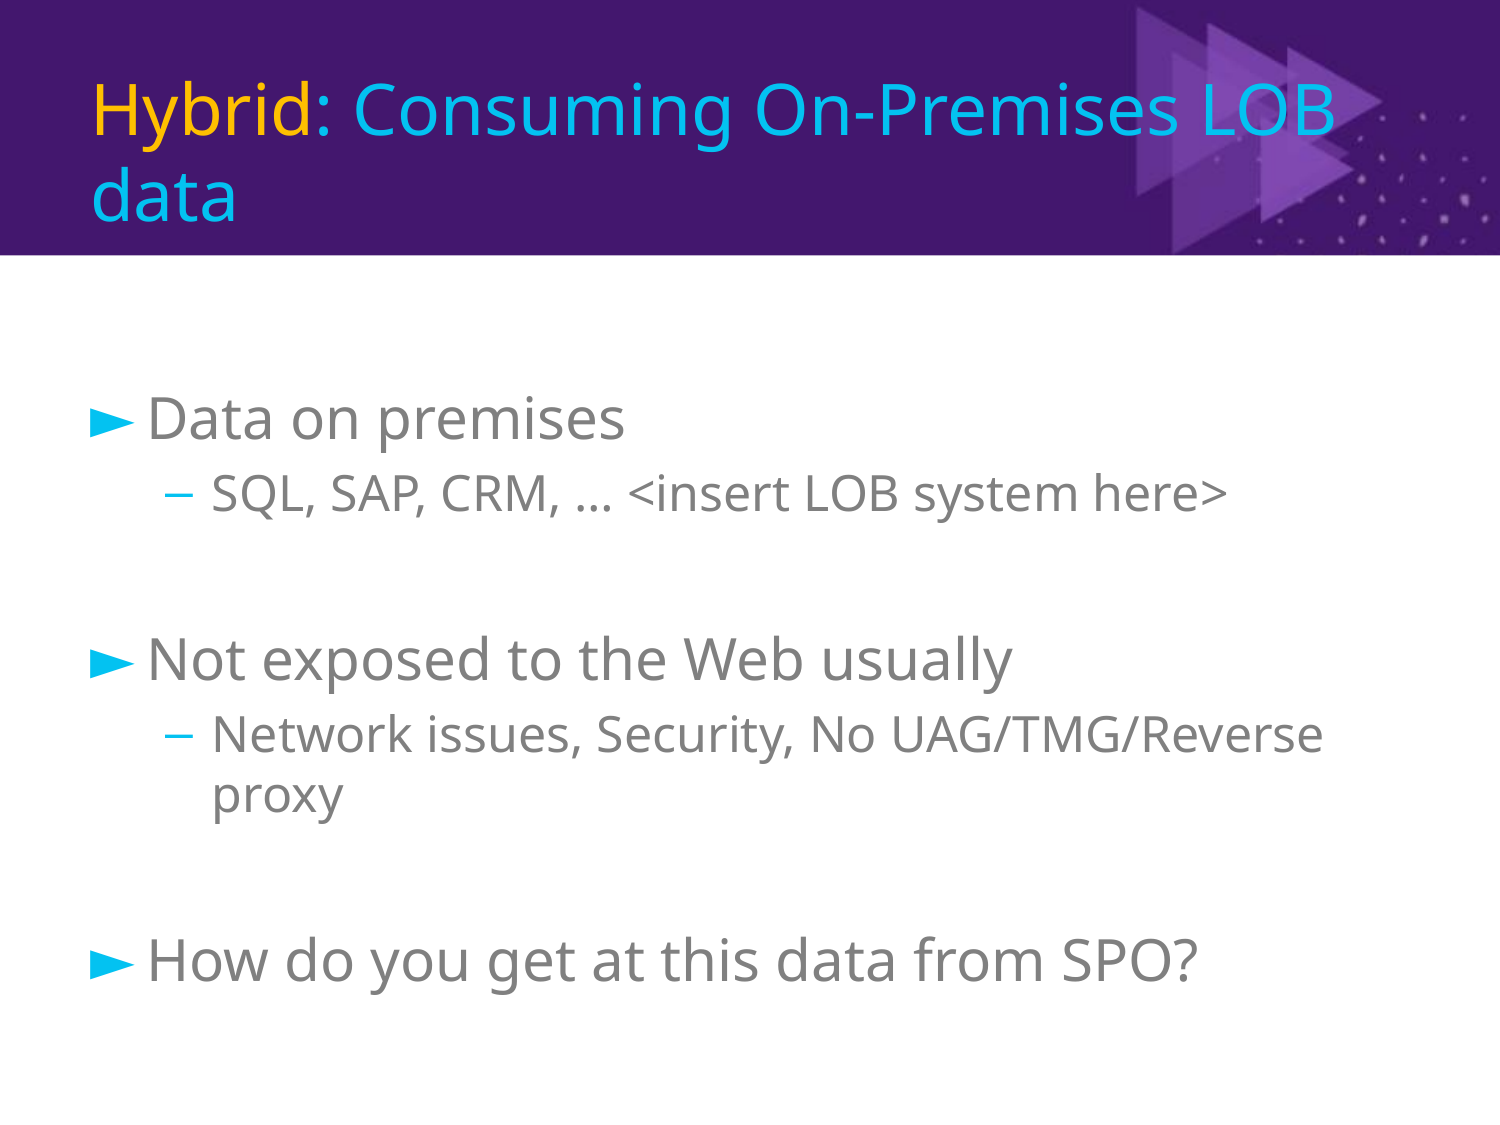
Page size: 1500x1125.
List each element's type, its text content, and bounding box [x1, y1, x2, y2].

list Data on premises SQL, SAP, CRM, … <insert LOB system here> Not exposed to the Web usually Network issues, Security, No UAG/TMG/Reverse proxy How do you get at this data from SPO? [75, 373, 1425, 1005]
title Hybrid: Consuming On-Premises LOB data [75, 56, 1425, 244]
picture [0, 0, 1500, 255]
